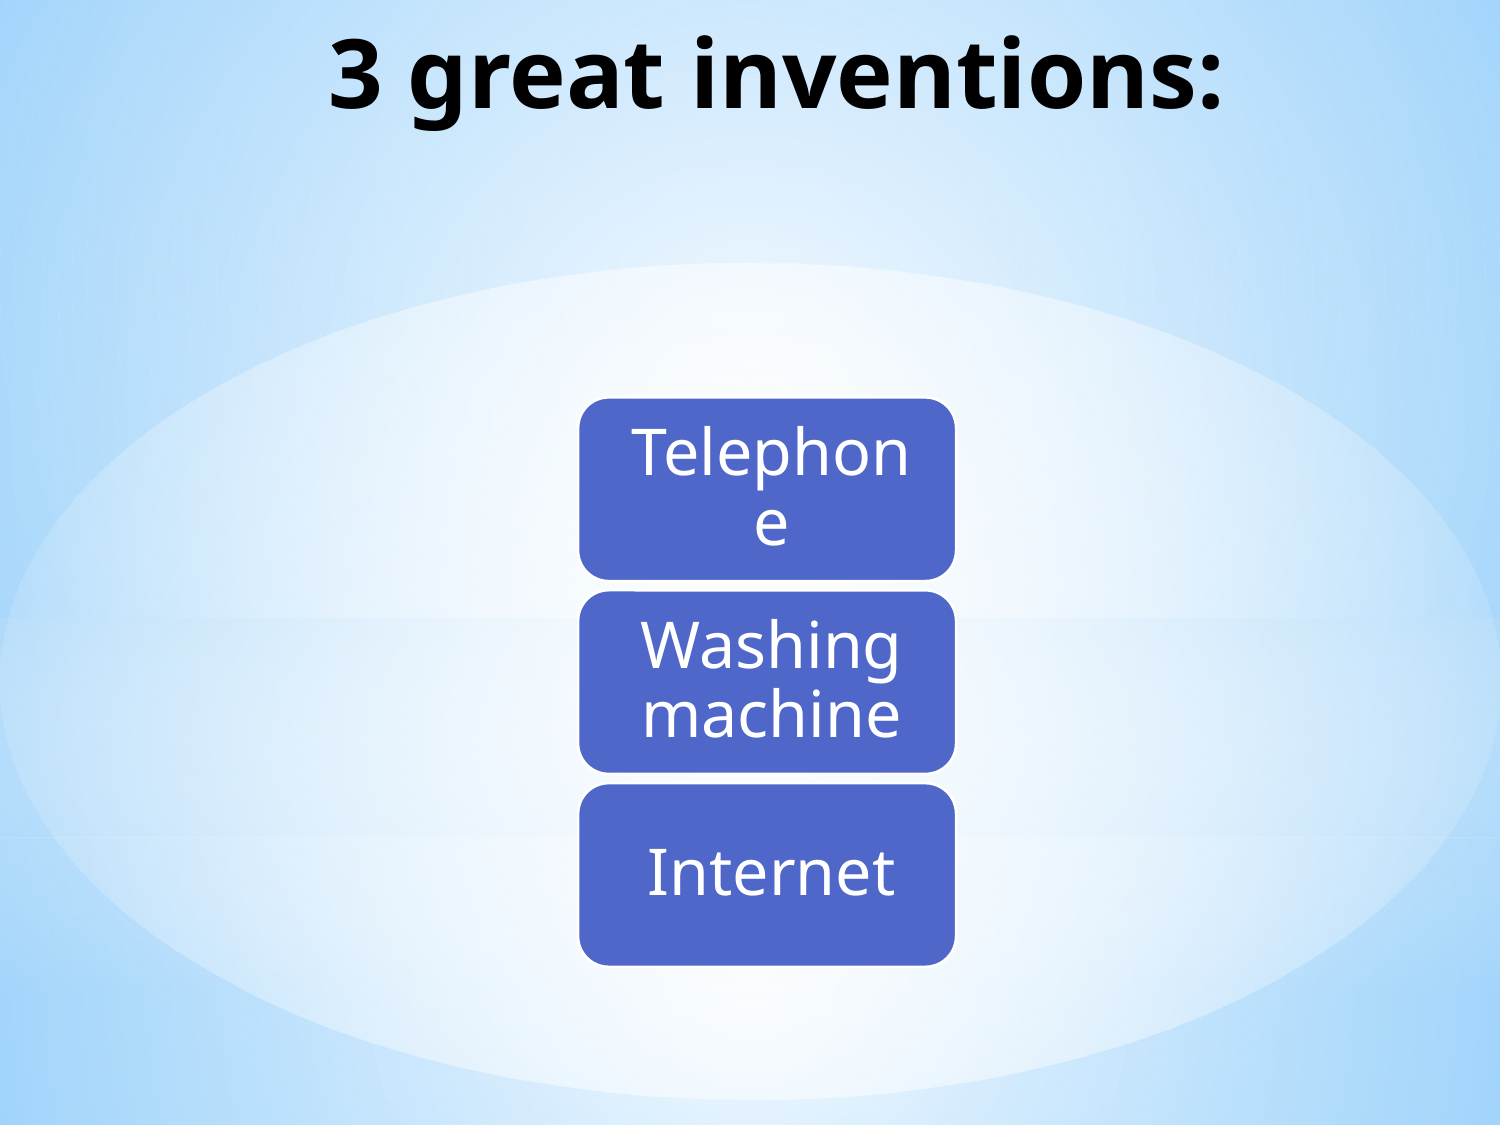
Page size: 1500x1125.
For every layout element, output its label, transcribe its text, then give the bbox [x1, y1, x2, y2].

title 3 great inventions: [171, 5, 1240, 193]
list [241, 396, 1293, 968]
